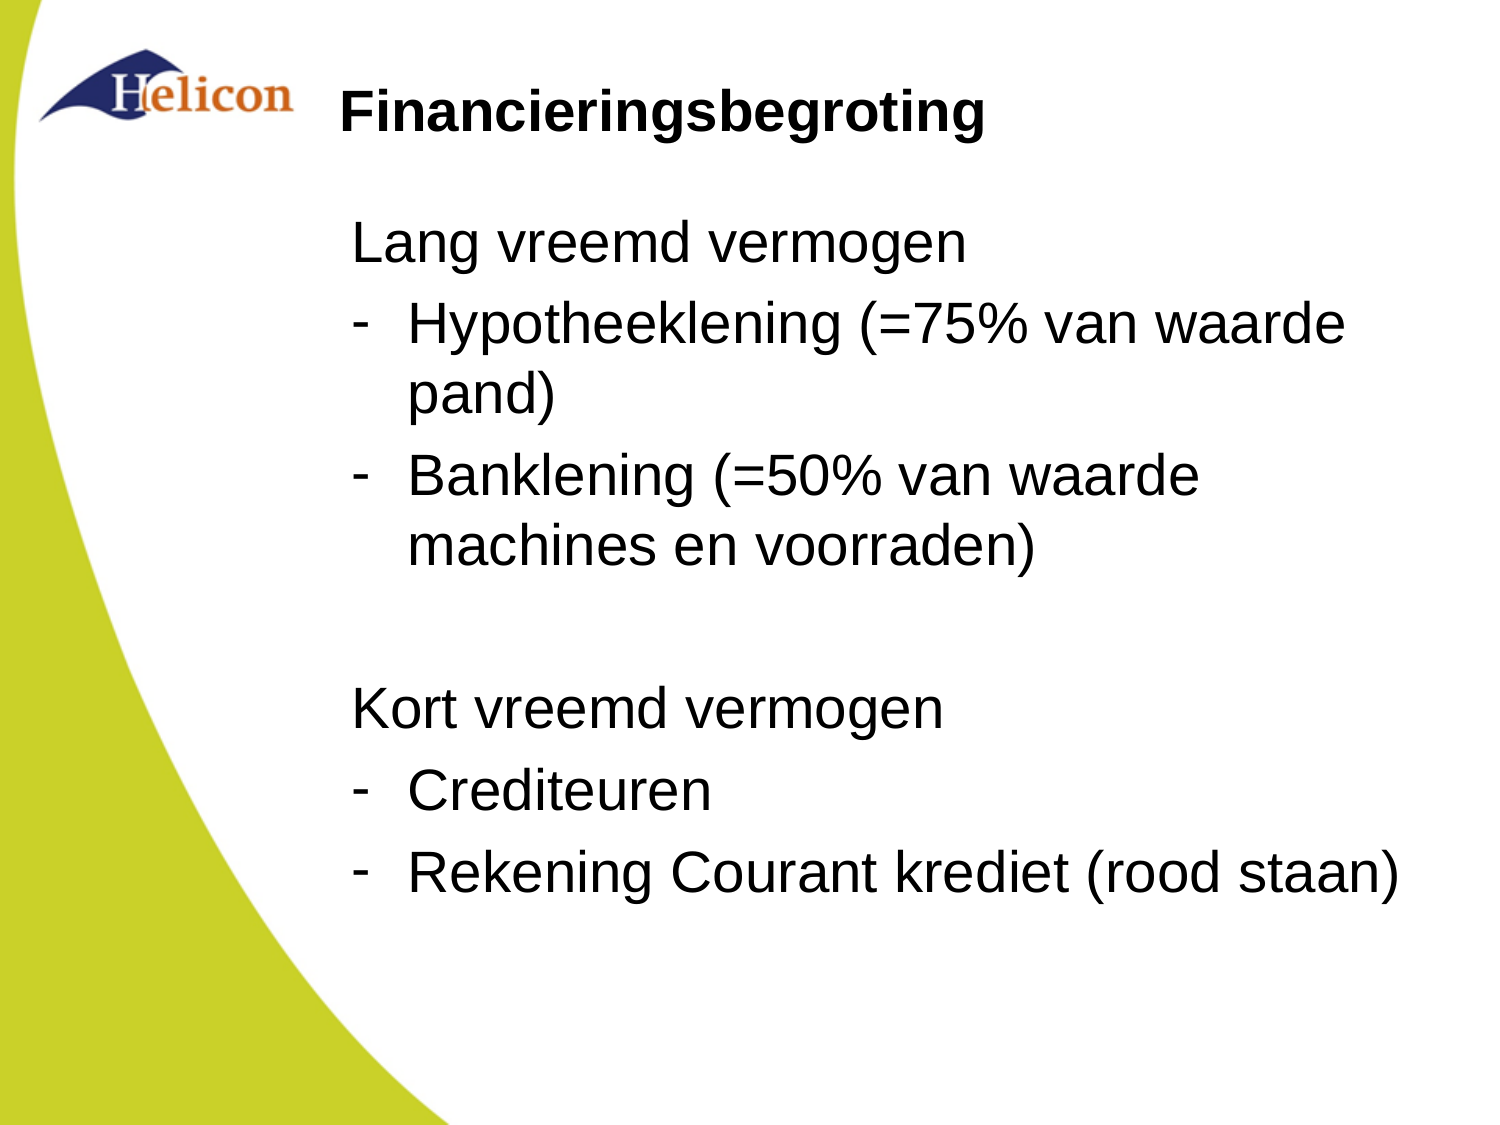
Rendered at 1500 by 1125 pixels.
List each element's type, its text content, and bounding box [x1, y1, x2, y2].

list Lang vreemd vermogen Hypotheeklening (=75% van waarde pand) Banklening (=50% van waarde machines en voorraden) Kort vreemd vermogen Crediteuren Rekening Courant krediet (rood staan) [336, 196, 1425, 1005]
picture [0, 0, 1500, 1125]
title Financieringsbegroting [324, 54, 1415, 161]
